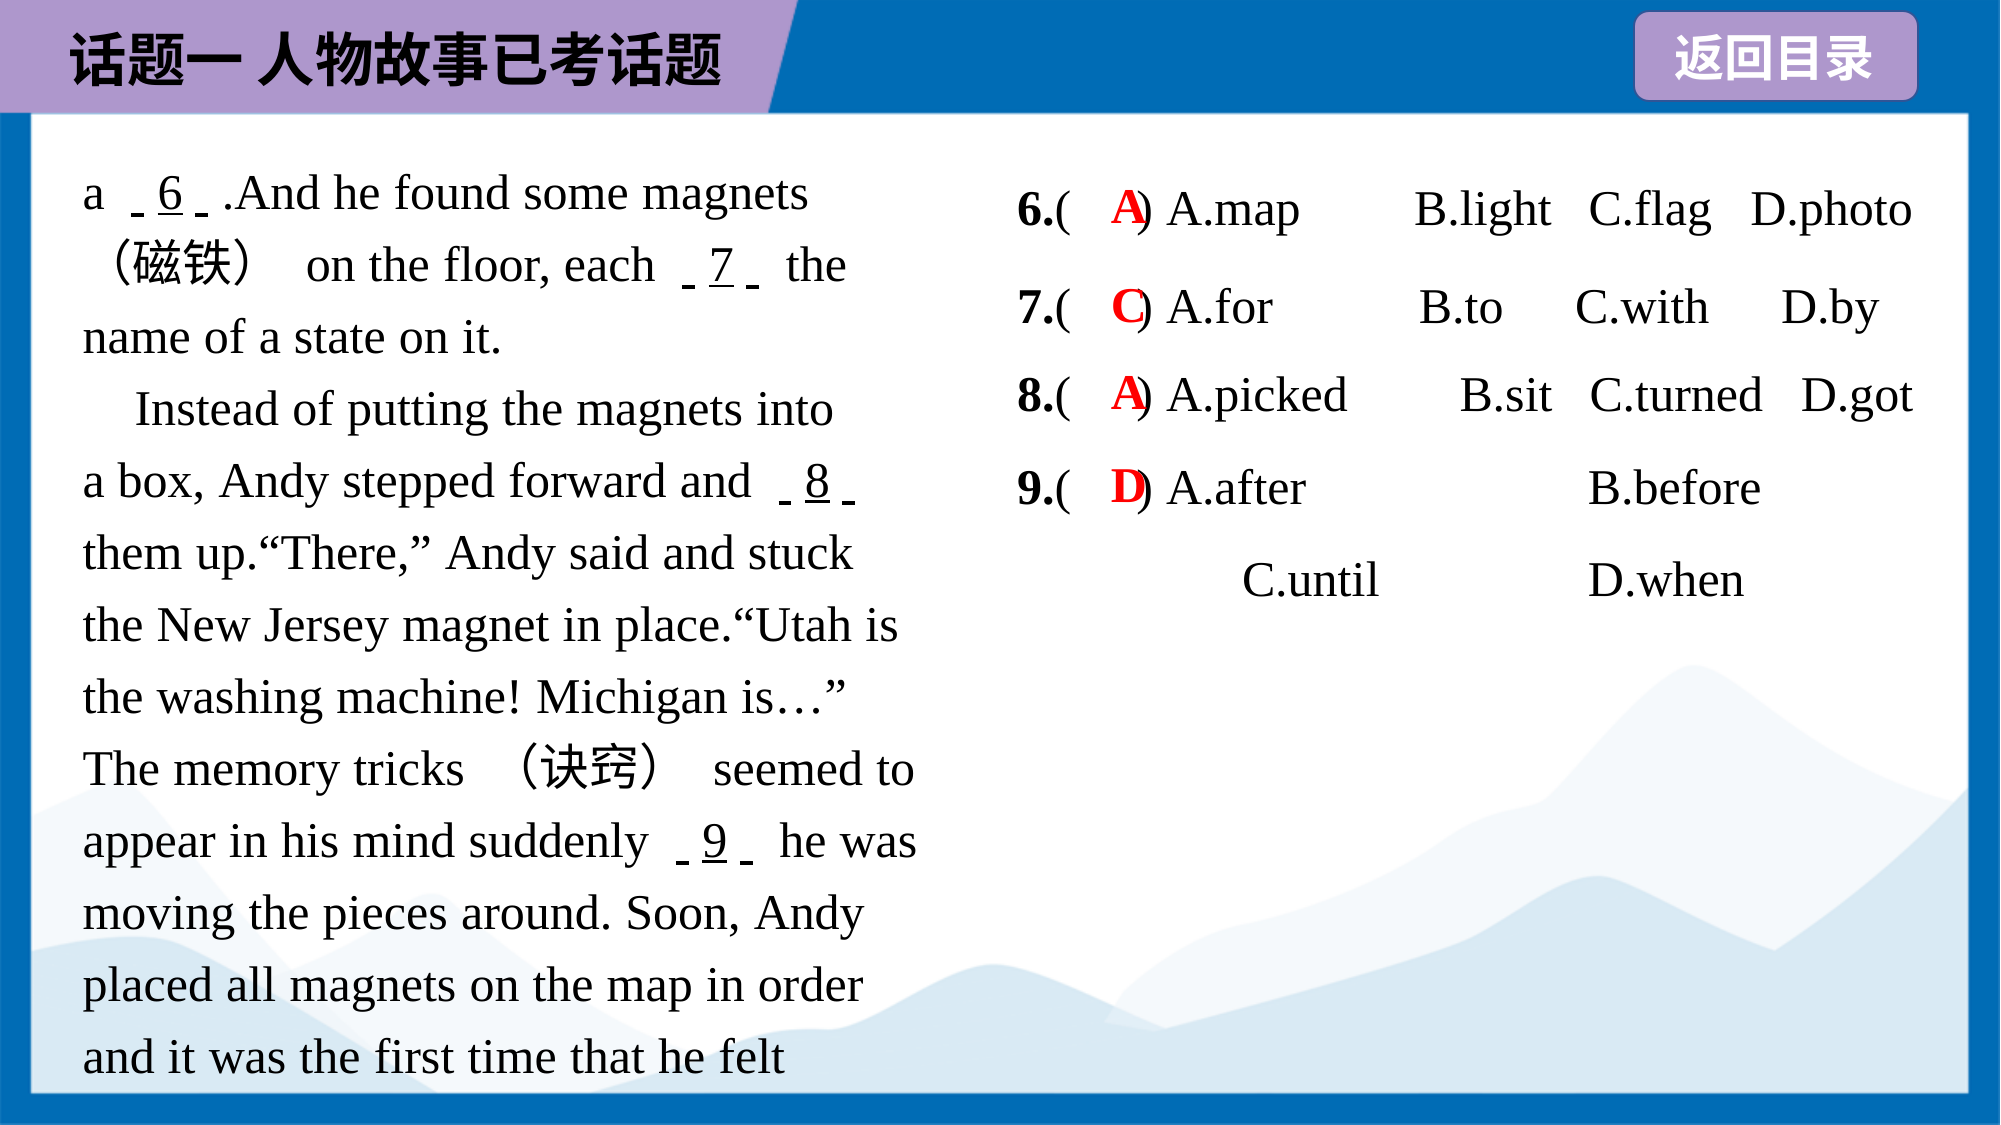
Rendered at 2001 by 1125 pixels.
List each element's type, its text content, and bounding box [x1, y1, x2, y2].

text_box D [1092, 424, 1165, 504]
text_box A [1092, 332, 1165, 411]
text_box 6.( ) A.map B.light C.flag D.photo [1016, 147, 1919, 226]
text_box 8.( ) A.picked B.sit C.turned D.got [1016, 334, 1919, 412]
text_box 7.( ) A.for B.to C.with D.by [1016, 246, 1919, 325]
text_box A [1092, 145, 1165, 225]
text_box 9.( ) A.after B.before C.until D.when [1016, 422, 1919, 593]
picture [0, 0, 2000, 1125]
text_box a . .6. ..And he found some magnets （磁铁） on the floor, each . .7. . the name of a state on it. Instead of putting the magnets into a box, Andy stepped forward and . .8. . them up.“There,” Andy said and stuck the New Jersey magnet in place.“Utah is the washing machine! Michigan is…” The memory tricks （诀窍） seemed to appear in his mind suddenly . .9. . he was moving the pieces around. Soon, Andy placed all magnets on the map in order and it was the first time that he felt [82, 147, 984, 1085]
text_box C [1092, 244, 1165, 323]
